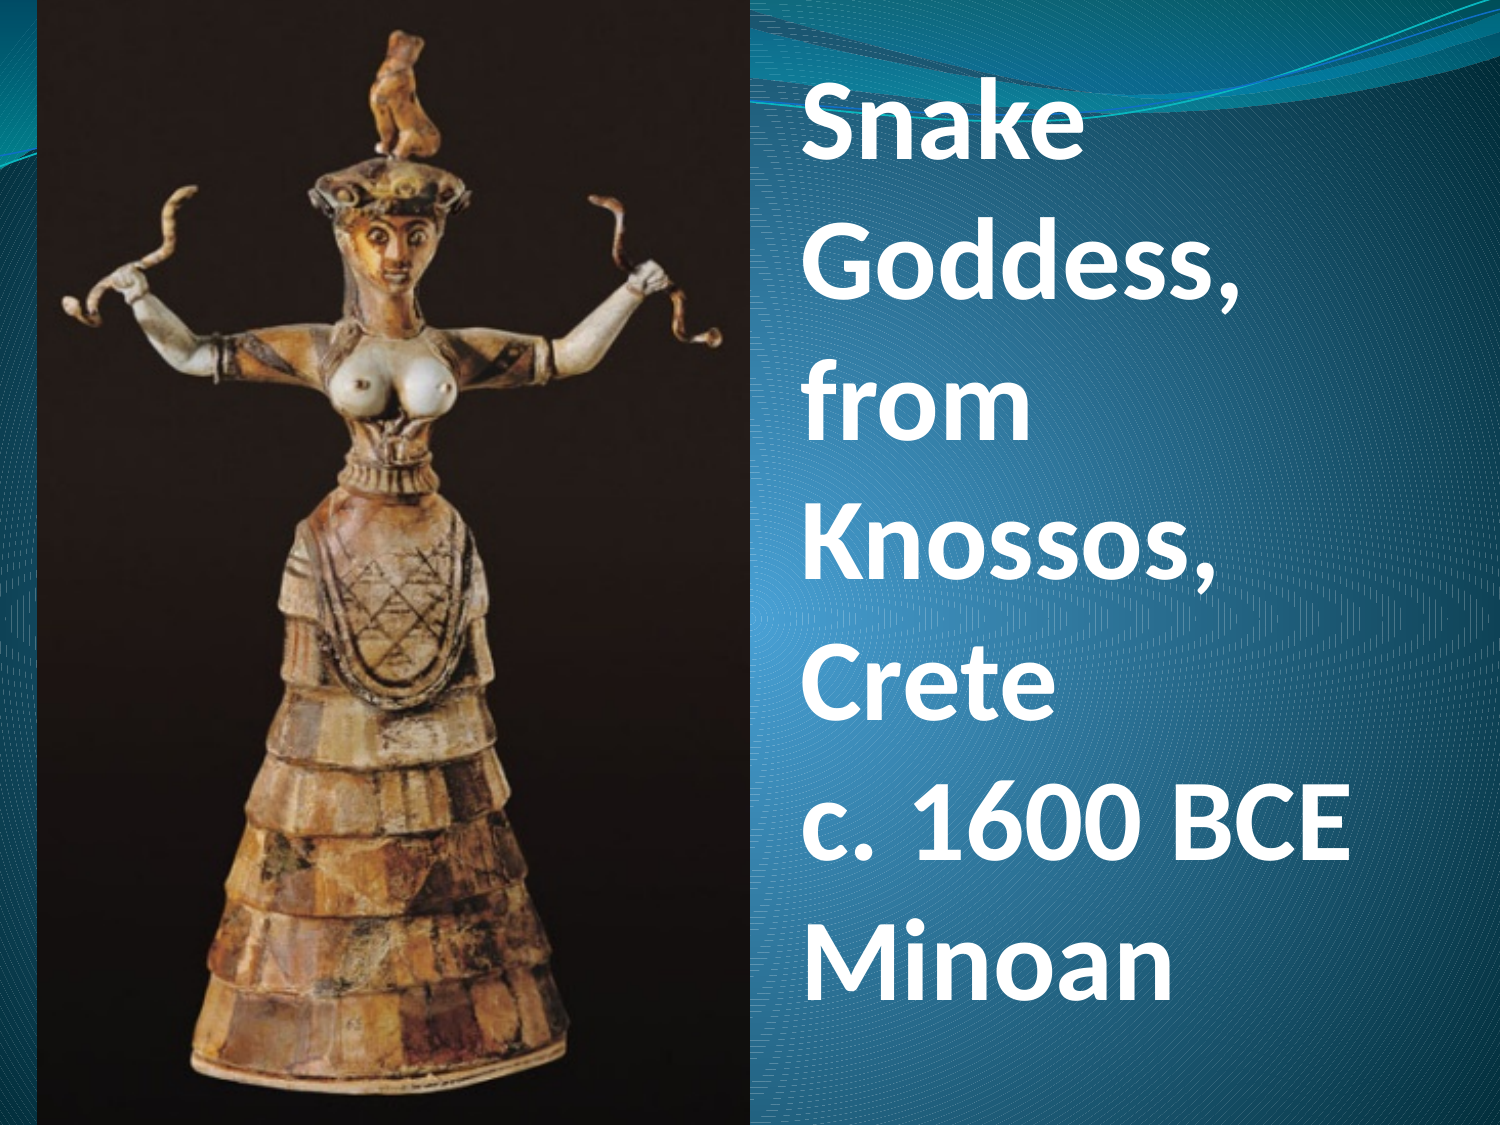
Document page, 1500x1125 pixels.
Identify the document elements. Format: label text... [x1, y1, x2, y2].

picture [37, 0, 751, 1125]
title Snake Goddess, from Knossos, Crete c. 1600 BCE Minoan [800, 800, 1388, 1024]
